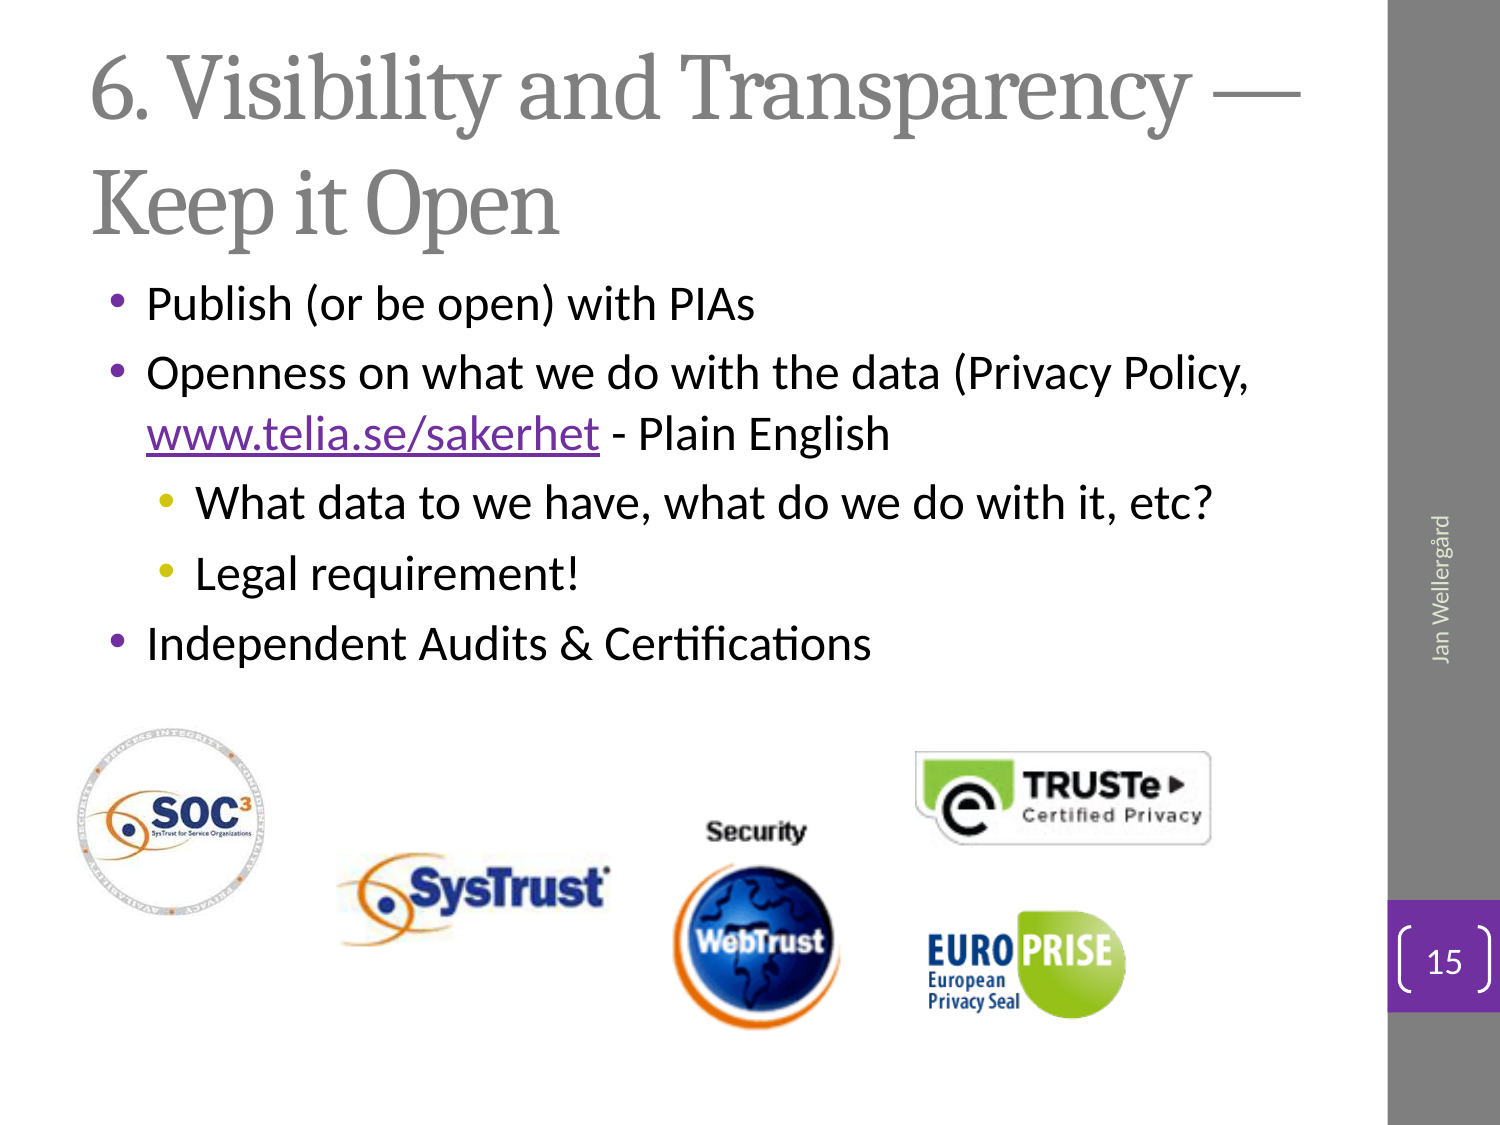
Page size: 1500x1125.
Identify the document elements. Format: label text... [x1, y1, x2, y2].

picture [926, 904, 1180, 1030]
picture [76, 727, 265, 916]
title 6. Visibility and Transparency — Keep it Open [75, 45, 1325, 233]
slide_number 15 [1397, 925, 1492, 994]
picture [666, 798, 845, 1041]
footer Jan Wellergård [1408, 500, 1469, 889]
list Publish (or be open) with PIAs Openness on what we do with the data (Privacy Policy, www.telia.se/sakerhet - Plain English What data to we have, what do we do with it, etc? Legal requirement! Independent Audits & Certifications [75, 262, 1325, 1050]
picture [324, 845, 626, 951]
picture [914, 750, 1214, 848]
